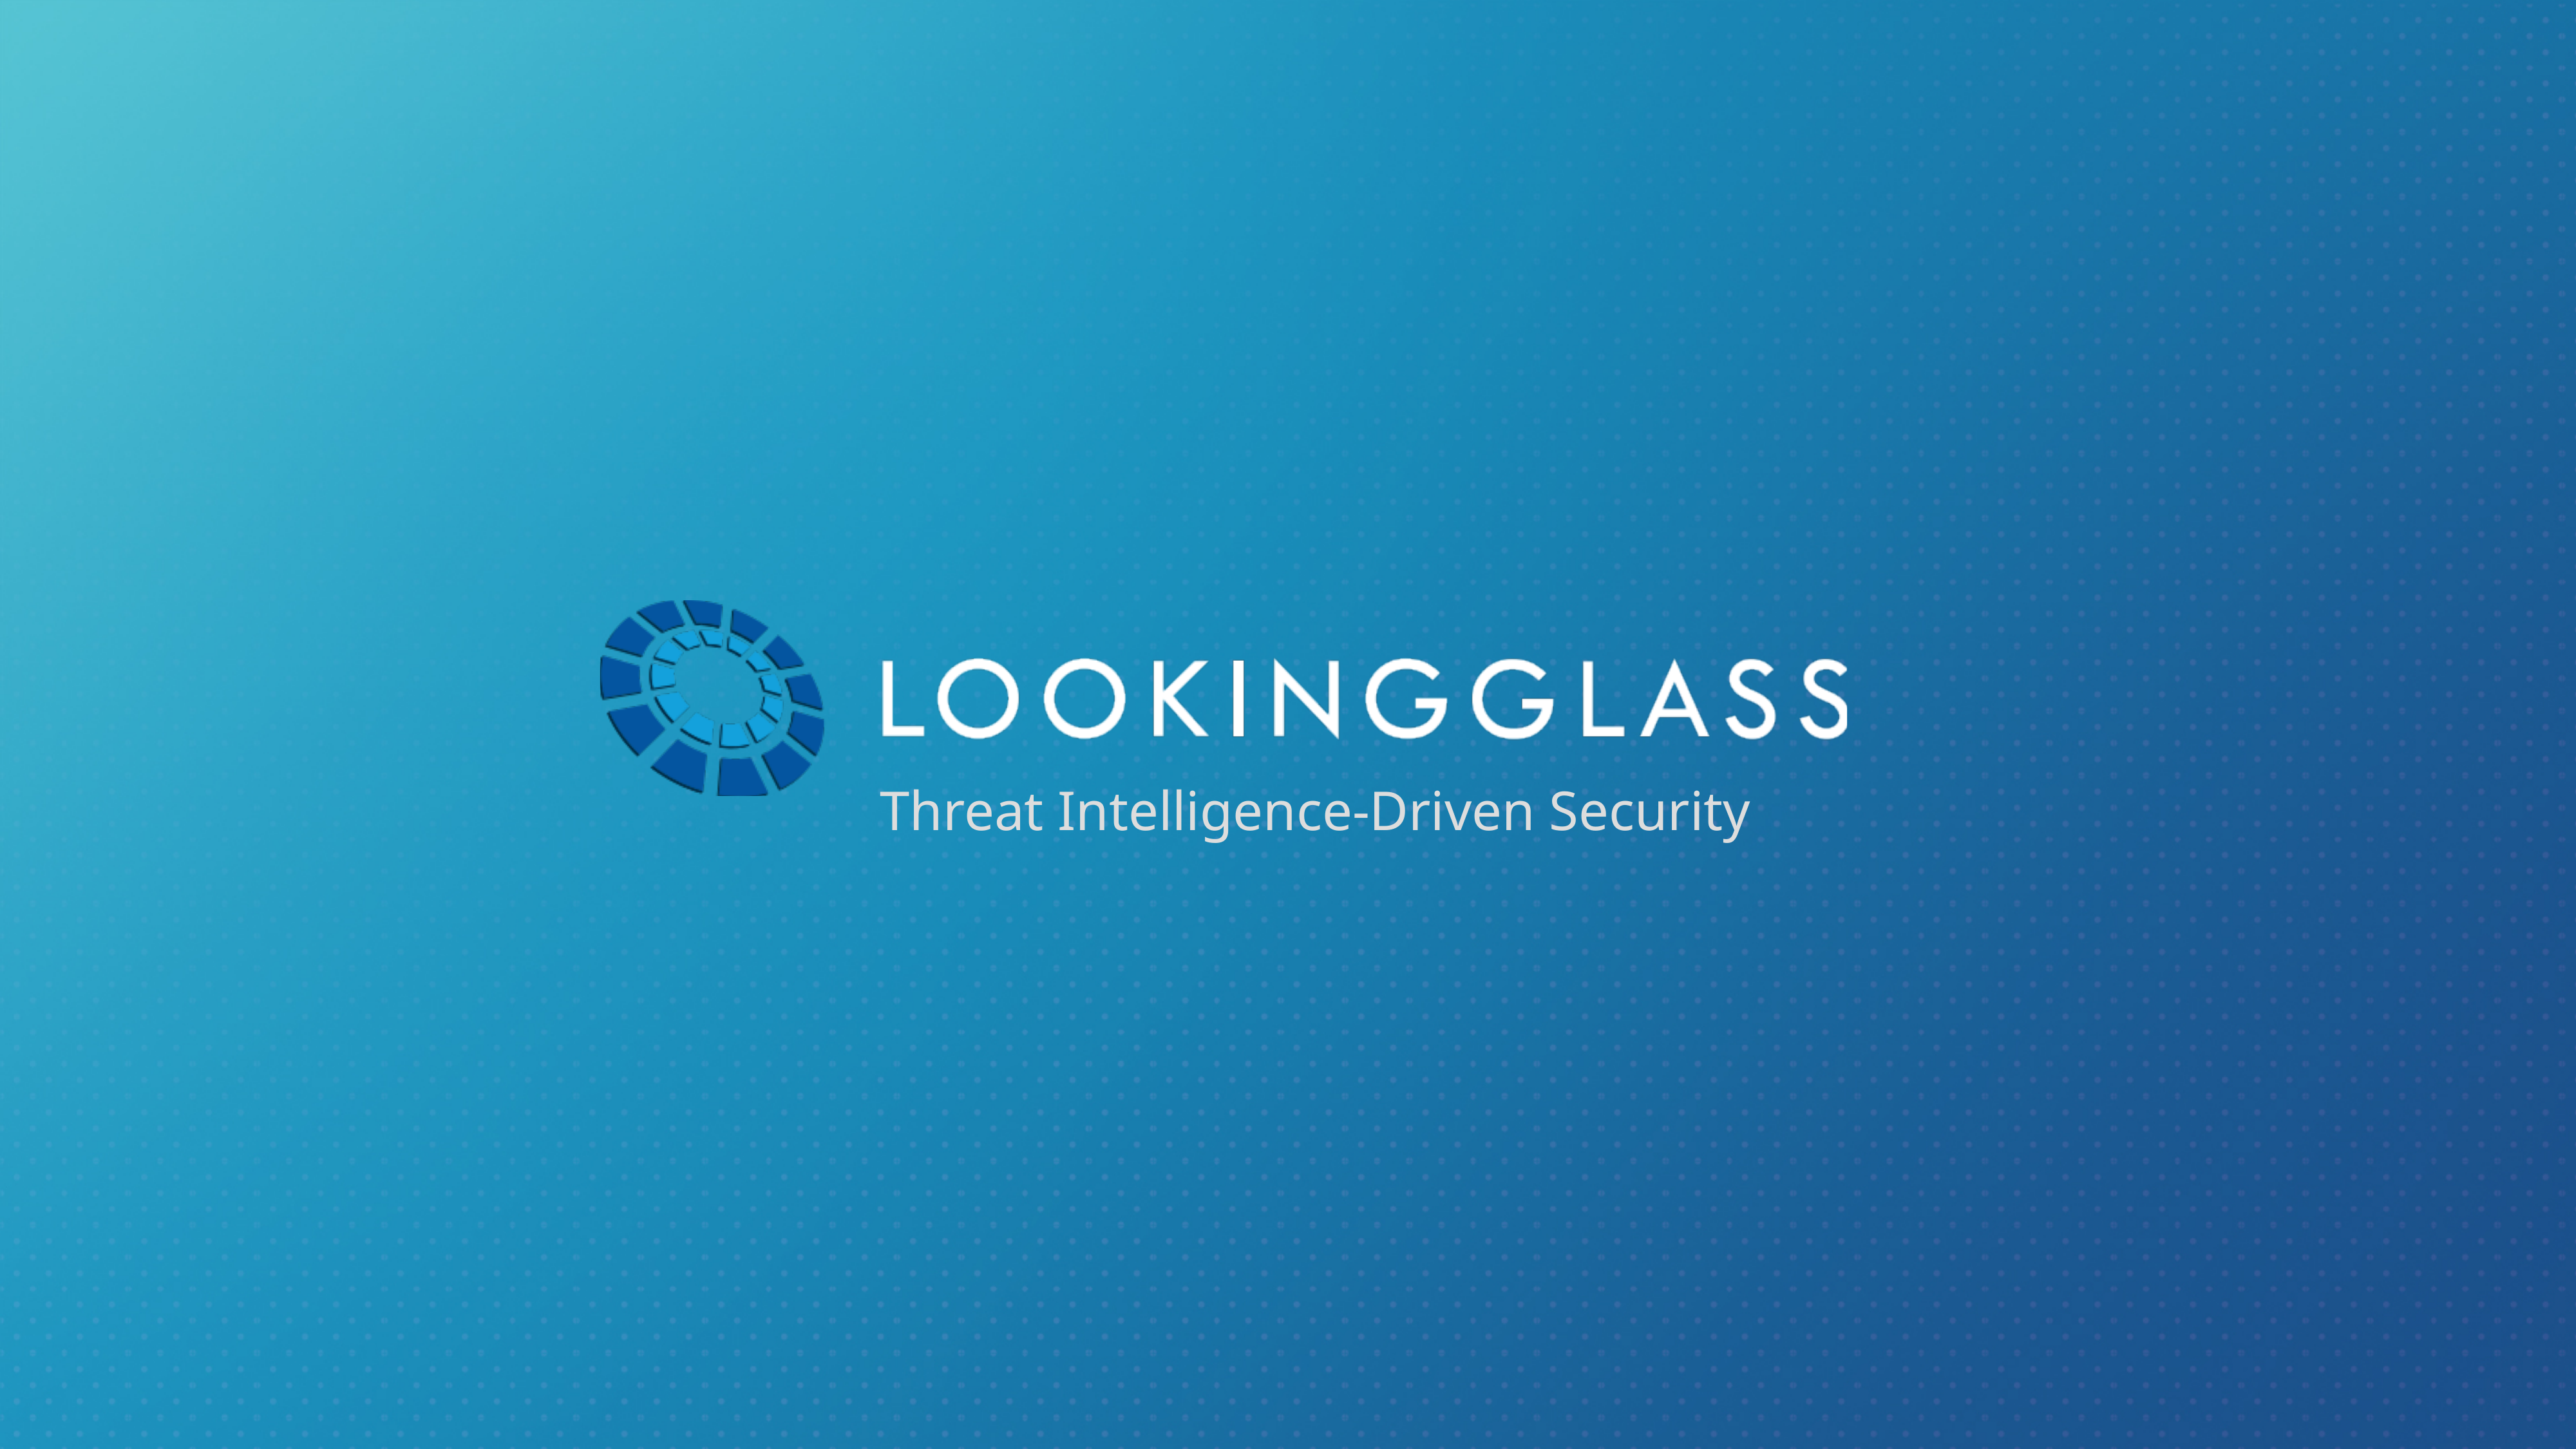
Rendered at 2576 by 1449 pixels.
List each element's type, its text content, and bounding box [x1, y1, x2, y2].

picture [0, 0, 2576, 1449]
text_box Threat Intelligence-Driven Security [875, 772, 2257, 847]
